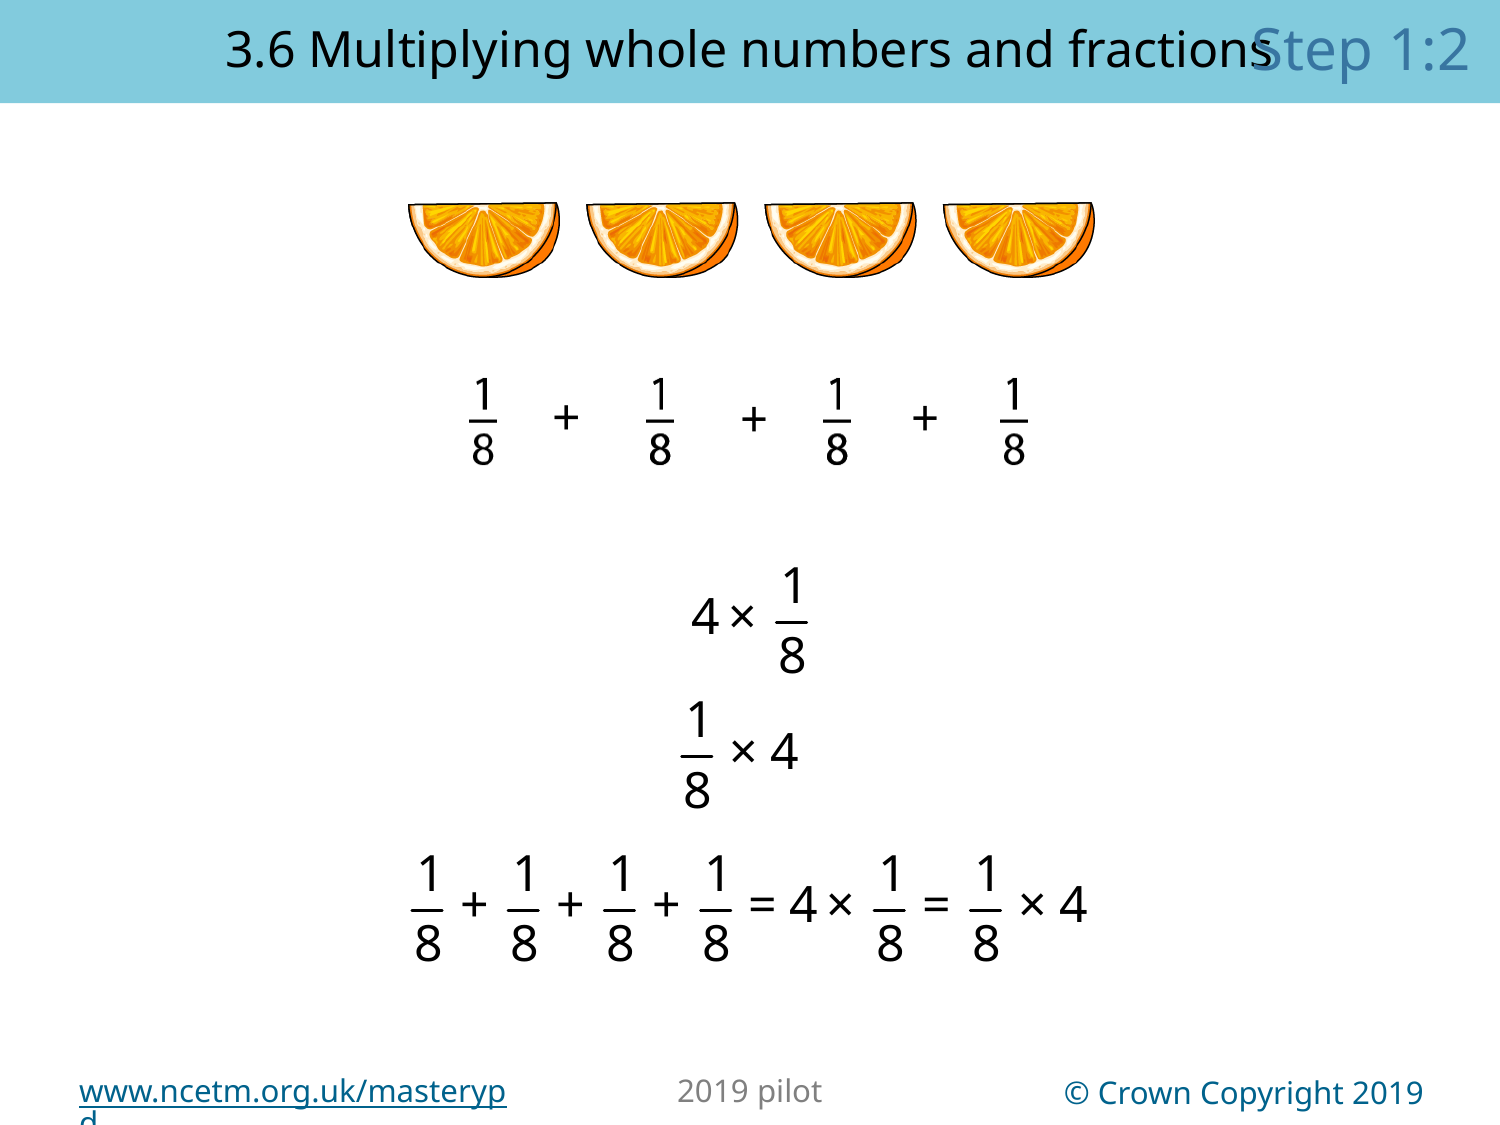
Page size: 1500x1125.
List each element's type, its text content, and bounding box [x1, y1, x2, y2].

list Step 1:2 [0, 0, 1500, 104]
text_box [688, 559, 812, 681]
picture [358, 365, 1142, 476]
picture [358, 190, 1142, 301]
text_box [550, 404, 585, 440]
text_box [909, 404, 940, 438]
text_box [738, 405, 770, 440]
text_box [677, 694, 801, 815]
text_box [407, 847, 1089, 969]
